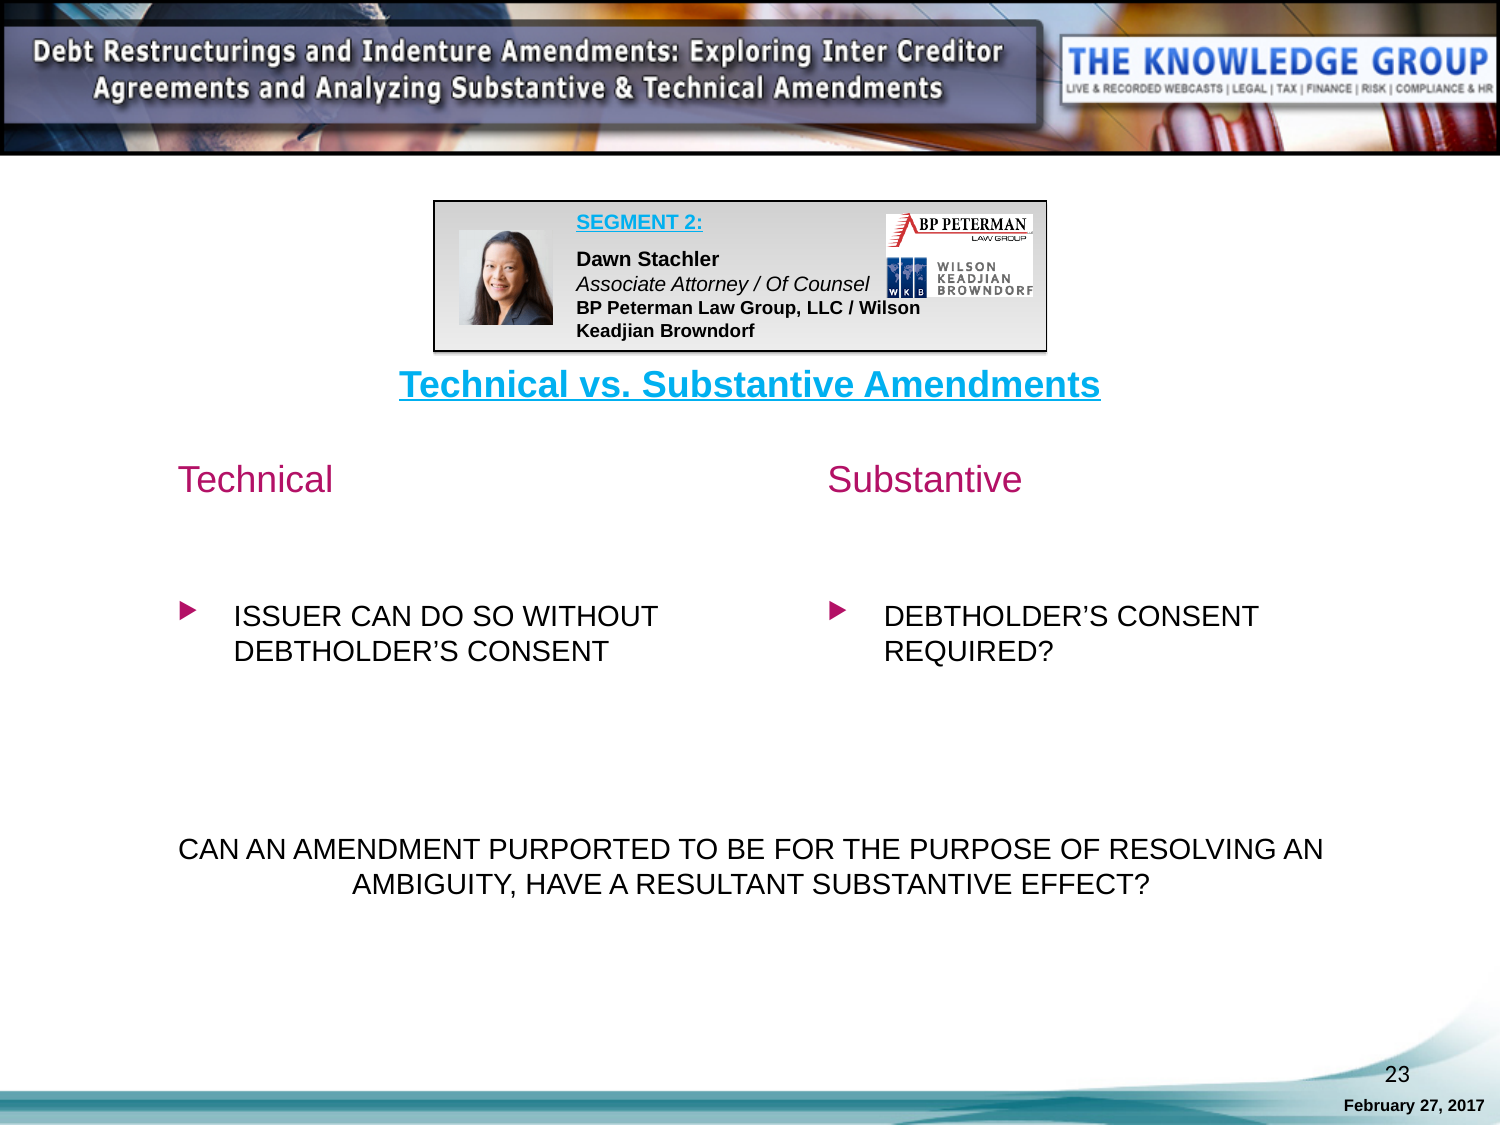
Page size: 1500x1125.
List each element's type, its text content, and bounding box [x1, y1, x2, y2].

text_box Substantive [812, 438, 1500, 508]
text_box CAN AN AMENDMENT PURPORTED TO BE FOR THE PURPOSE OF RESOLVING AN AMBIGUITY, HAVE A RESULTANT SUBSTANTIVE EFFECT? [118, 823, 1385, 908]
picture [0, 412, 1500, 1125]
text_box February 27, 2017 [1100, 1087, 1500, 1123]
slide_number 23 [1074, 1042, 1425, 1103]
text_box Technical [162, 438, 638, 508]
text_box DEBTHOLDER’S CONSENT REQUIRED? [812, 533, 1408, 761]
picture [0, 0, 1500, 352]
text_box Technical vs. Substantive Amendments [0, 352, 1500, 412]
text_box ISSUER CAN DO SO WITHOUT DEBTHOLDER’S CONSENT [162, 533, 812, 734]
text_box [433, 200, 1047, 352]
